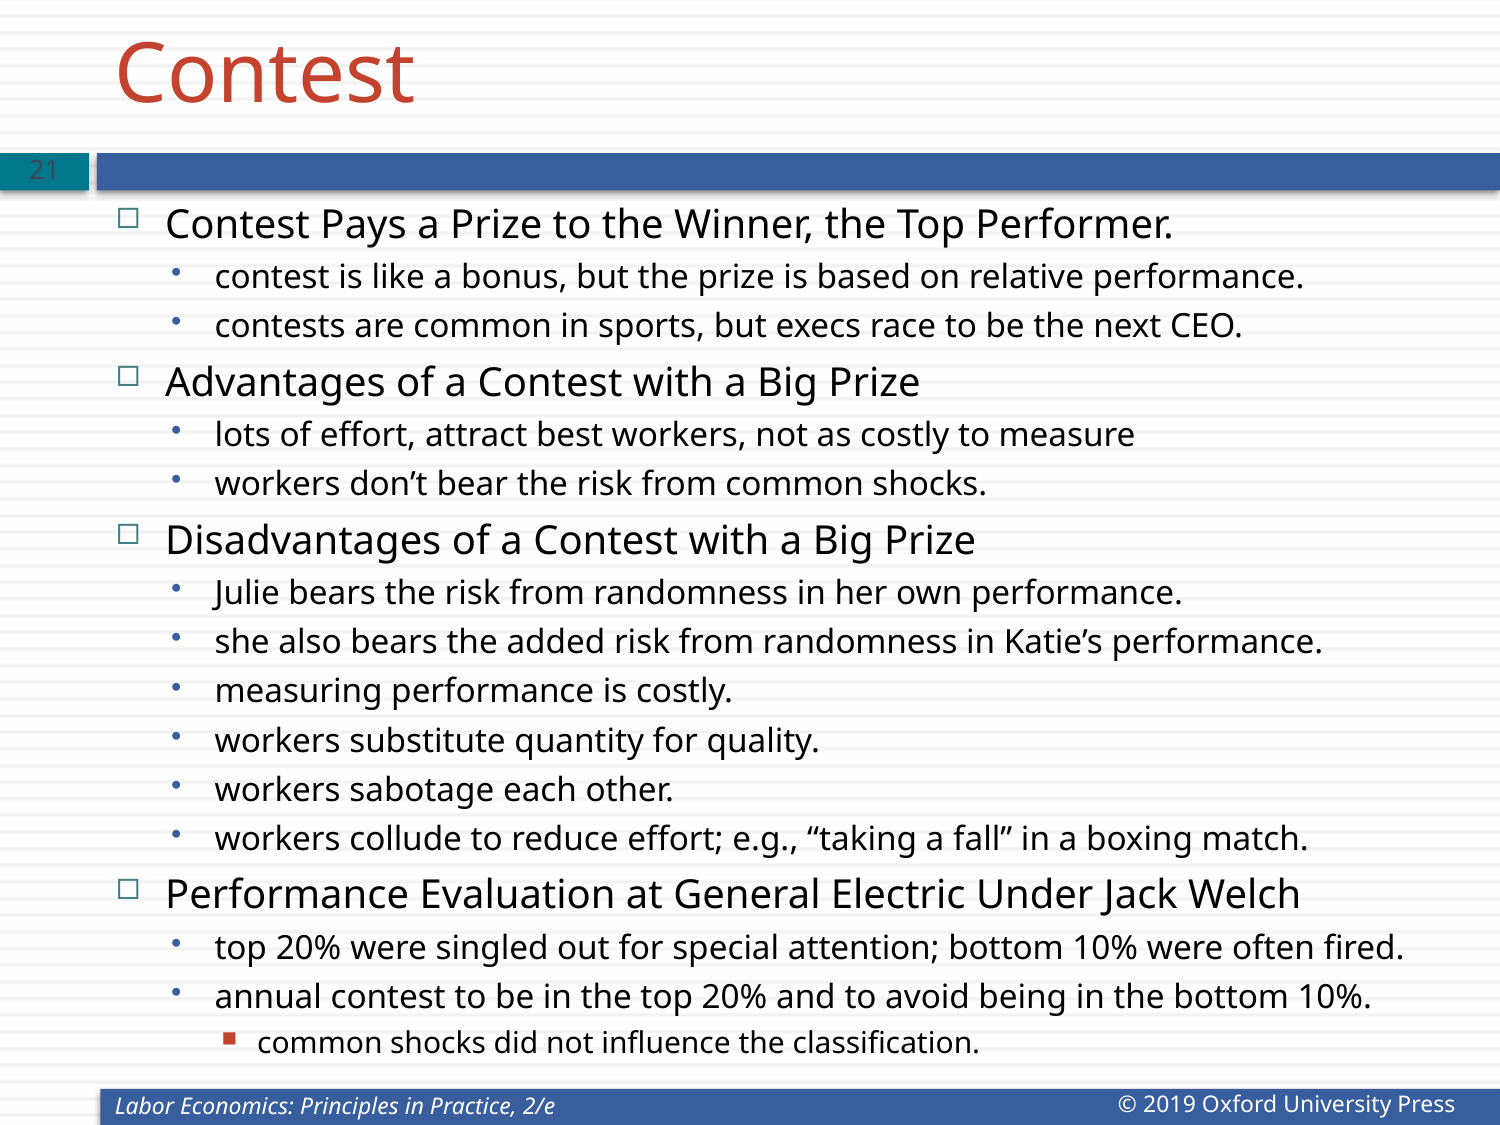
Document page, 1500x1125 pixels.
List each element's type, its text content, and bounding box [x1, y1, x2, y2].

slide_number 20 [0, 153, 89, 191]
slide_number Labor Economics: Principles in Practice, 2/e [99, 1090, 745, 1125]
title Contest [99, 1, 1472, 136]
footer © 2019 Oxford University Press [825, 1090, 1471, 1125]
list Contest Pays a Prize to the Winner, the Top Performer. contest is like a bonus, but the prize is based on relative performance. contests are common in sports, but execs race to be the next CEO. Advantages of a Contest with a Big Prize lots of effort, attract best workers, not as costly to measure workers don’t bear the risk from common shocks. Disadvantages of a Contest with a Big Prize Julie bears the risk from randomness in her own performance. she also bears the added risk from randomness in Katie’s performance. measuring performance is costly. workers substitute quantity for quality. workers sabotage each other. workers collude to reduce effort; e.g., “taking a fall” in a boxing match. Performance Evaluation at General Electric Under Jack Welch top 20% were singled out for special attention; bottom 10% were often fired. annual contest to be in the top 20% and to avoid being in the bottom 10%. common shocks did not influence the classification. [101, 190, 1473, 1084]
